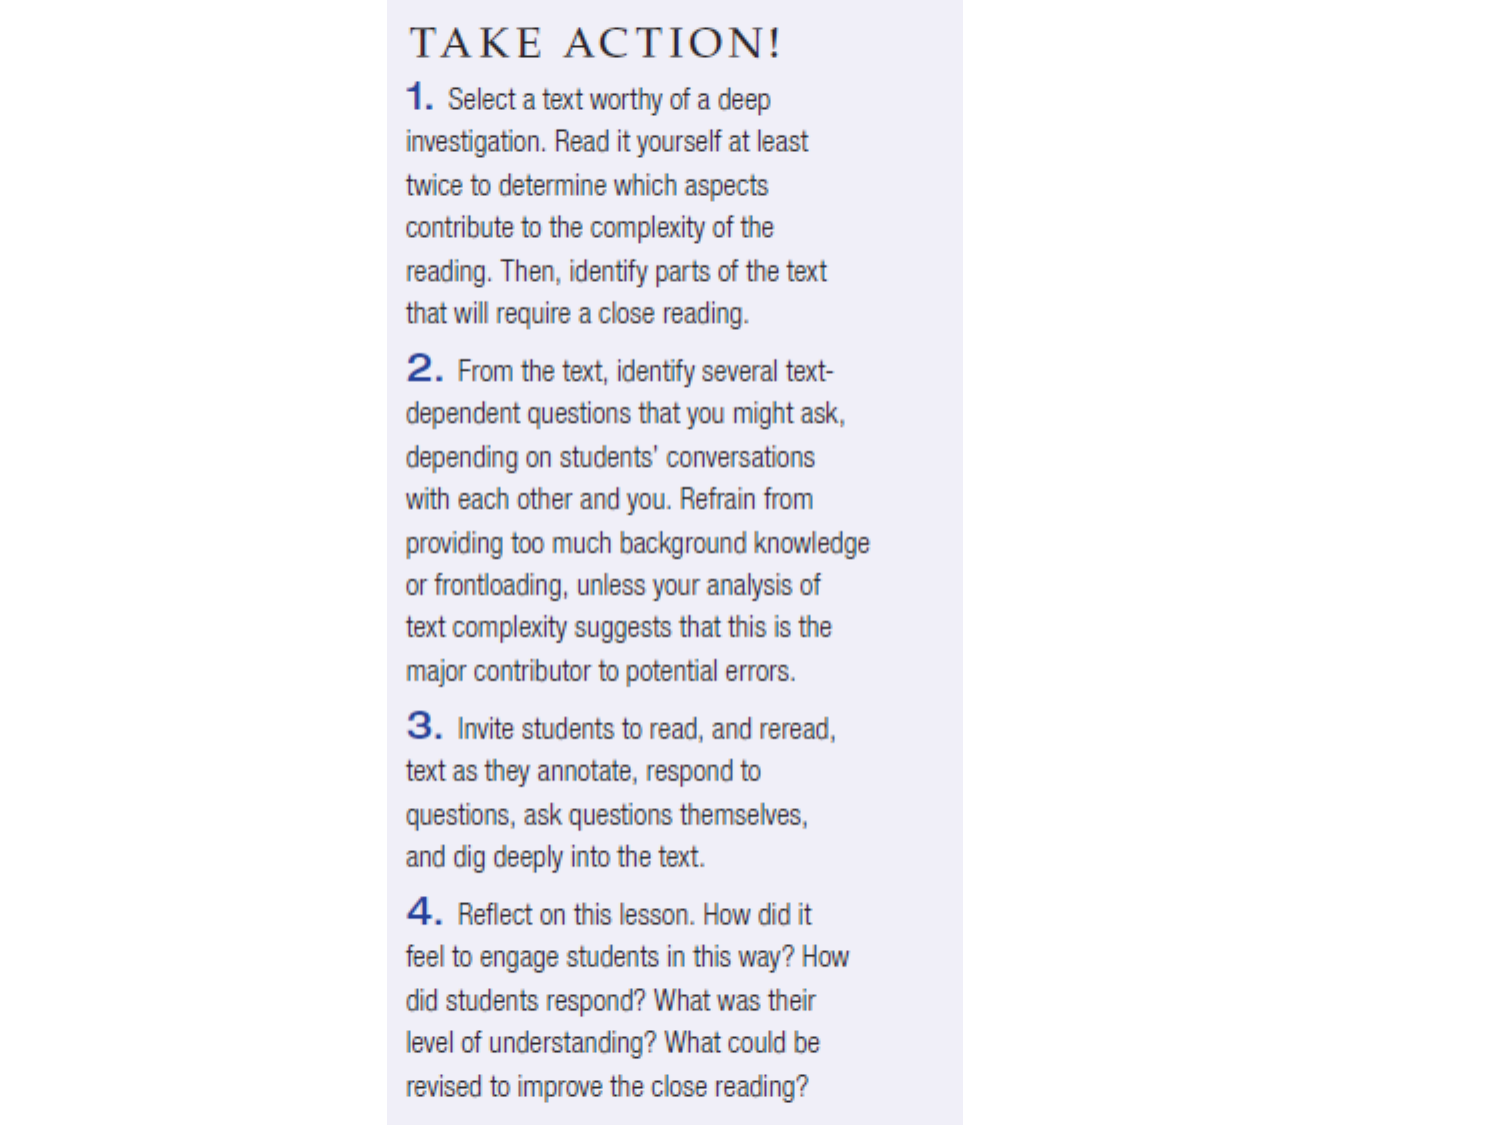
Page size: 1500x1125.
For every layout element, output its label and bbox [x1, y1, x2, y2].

picture [387, 0, 963, 1125]
